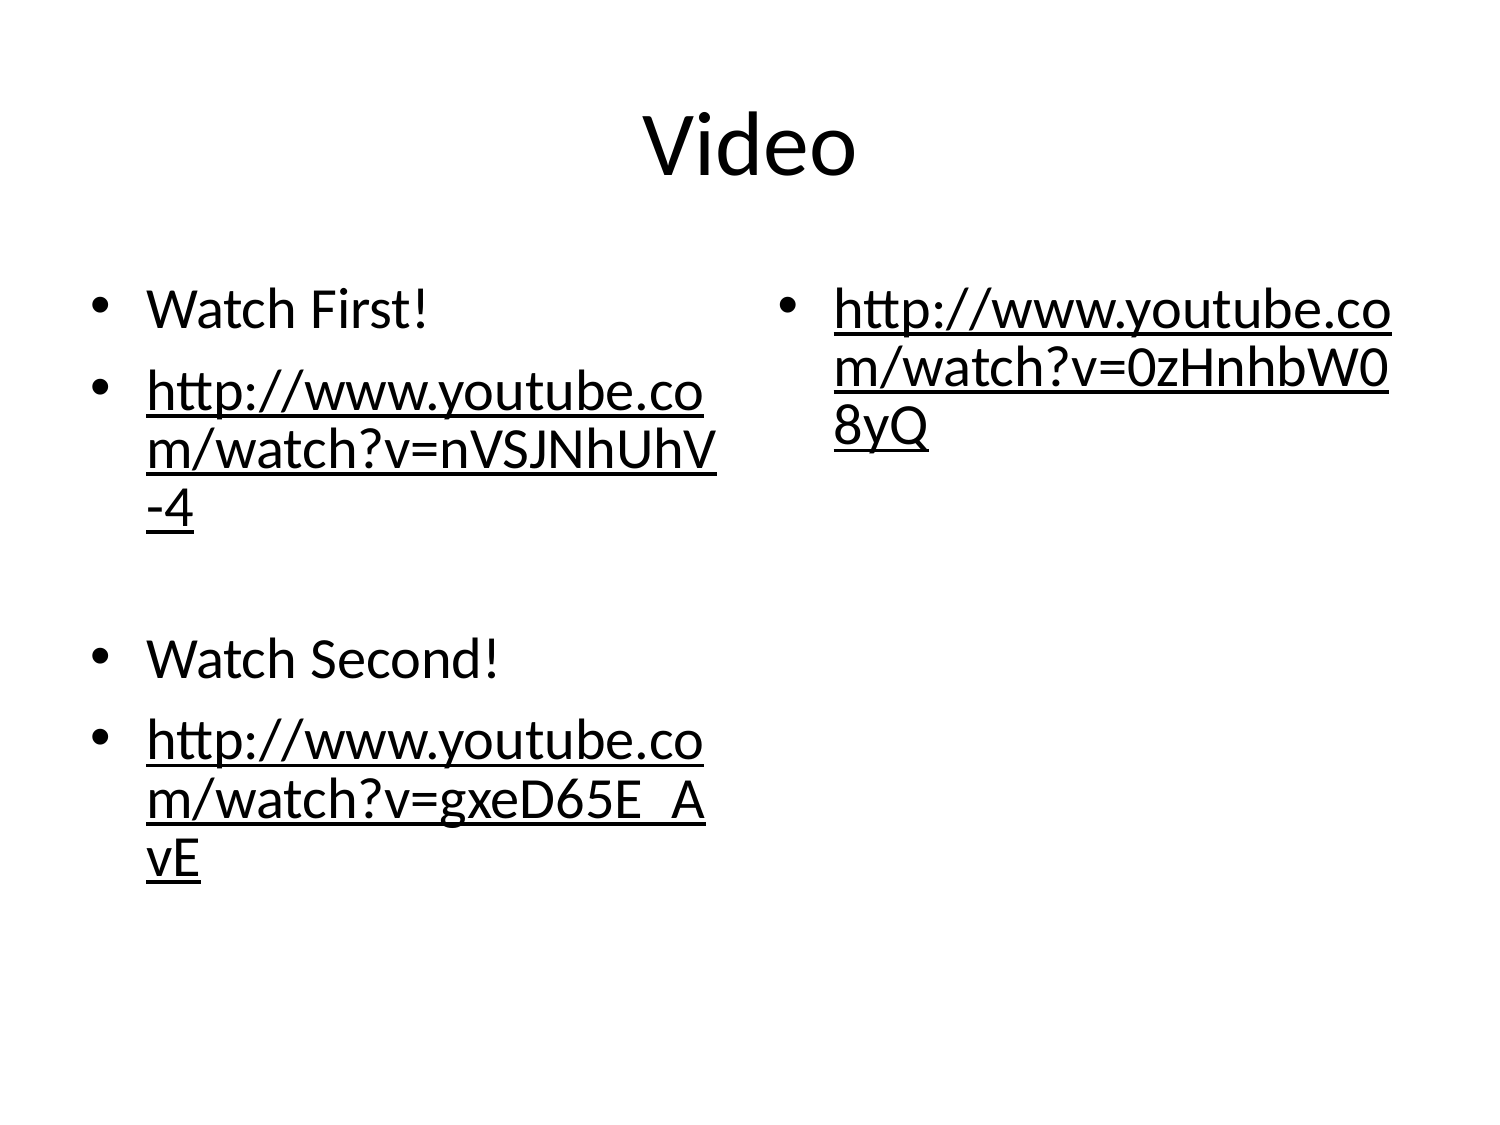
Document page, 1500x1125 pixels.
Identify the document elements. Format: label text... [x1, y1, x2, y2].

title Video [75, 45, 1425, 233]
list Watch First! http://www.youtube.com/watch?v=nVSJNhUhV-4 Watch Second! http://www.youtube.com/watch?v=gxeD65E_AvE [75, 262, 738, 1005]
list http://www.youtube.com/watch?v=0zHnhbW08yQ [762, 262, 1425, 1005]
